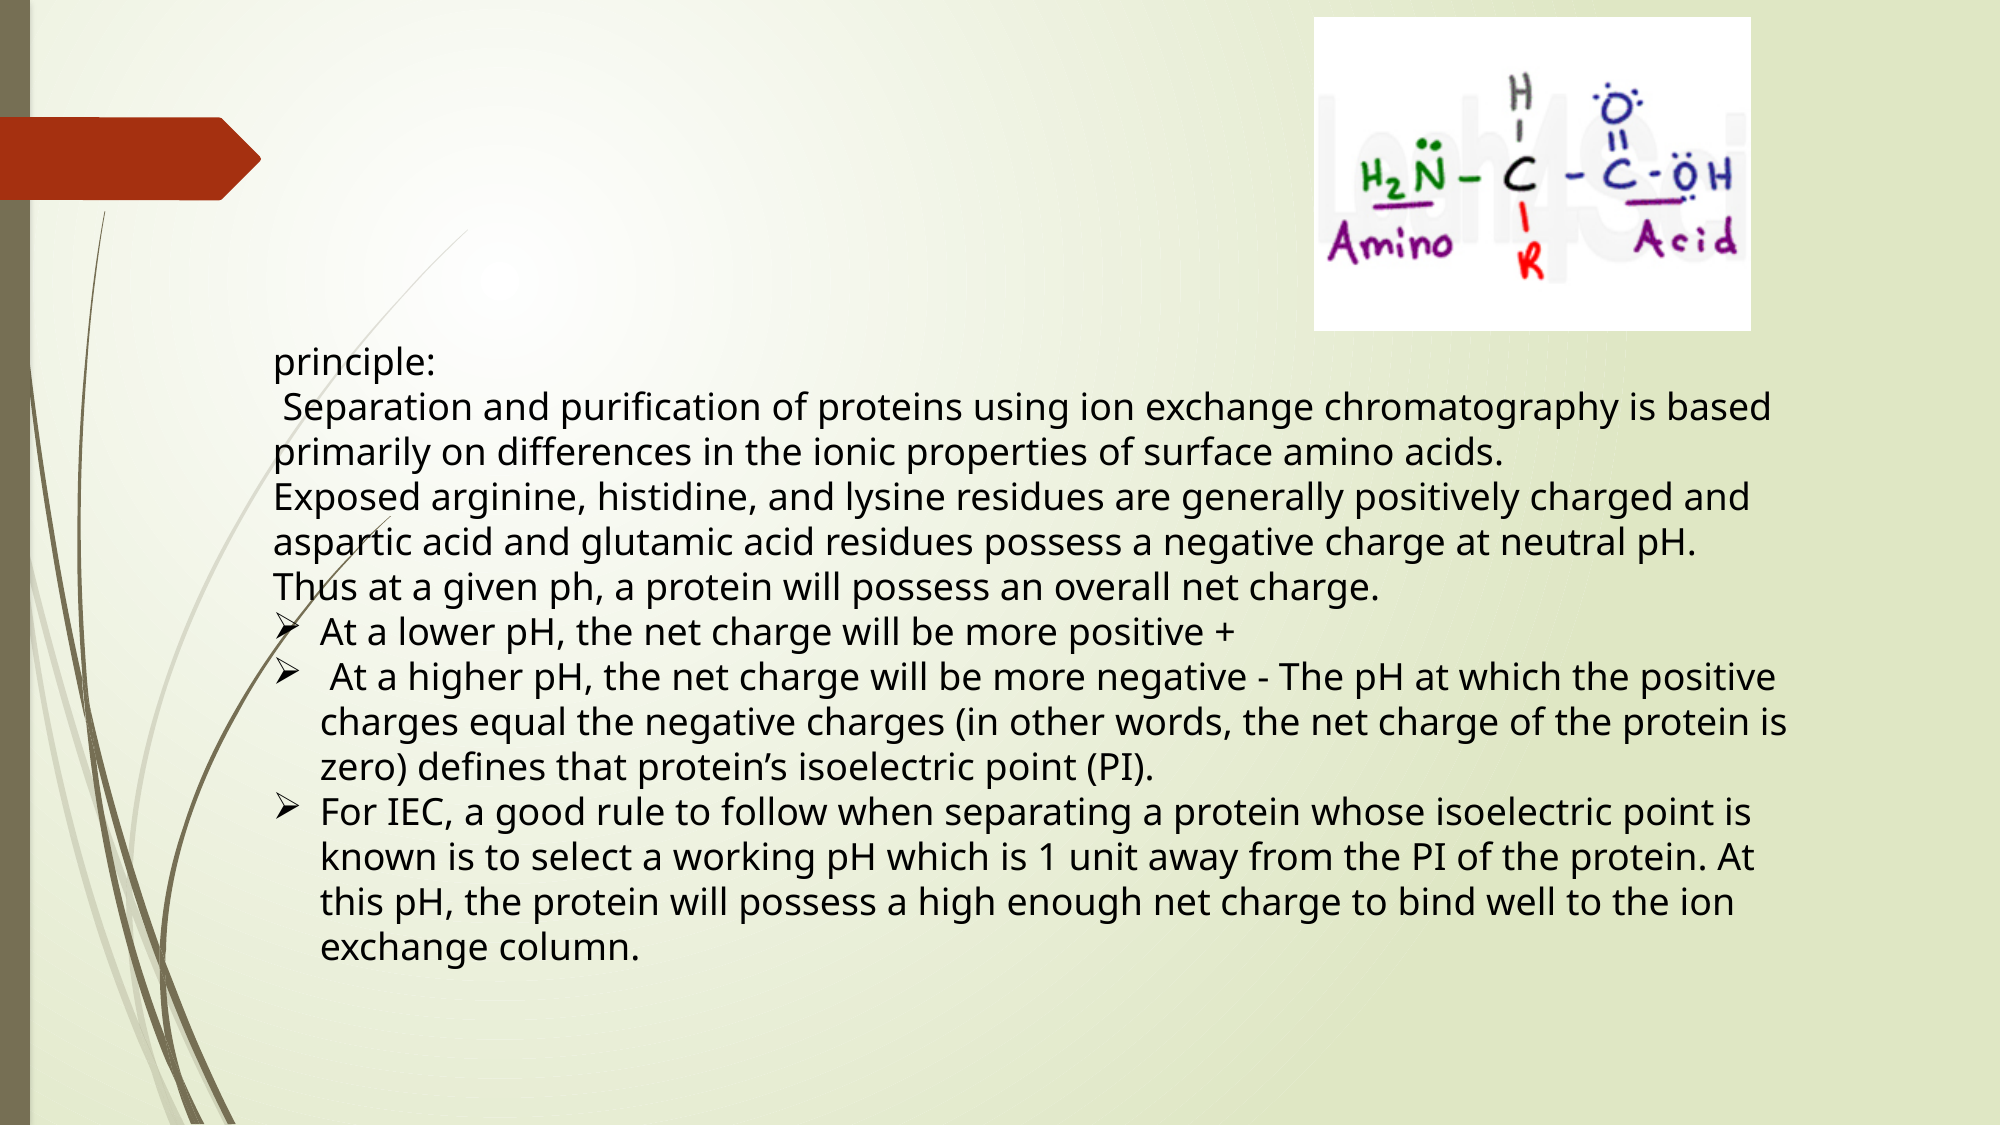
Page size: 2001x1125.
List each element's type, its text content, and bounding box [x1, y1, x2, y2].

text_box principle: Separation and purification of proteins using ion exchange chromatography is based primarily on differences in the ionic properties of surface amino acids. Exposed arginine, histidine, and lysine residues are generally positively charged and aspartic acid and glutamic acid residues possess a negative charge at neutral pH. Thus at a given ph, a protein will possess an overall net charge. At a lower pH, the net charge will be more positive + At a higher pH, the net charge will be more negative - The pH at which the positive charges equal the negative charges (in other words, the net charge of the protein is zero) defines that protein’s isoelectric point (PI). For IEC, a good rule to follow when separating a protein whose isoelectric point is known is to select a working pH which is 1 unit away from the PI of the protein. At this pH, the protein will possess a high enough net charge to bind well to the ion exchange column. [258, 330, 1845, 976]
picture [1314, 17, 1751, 331]
